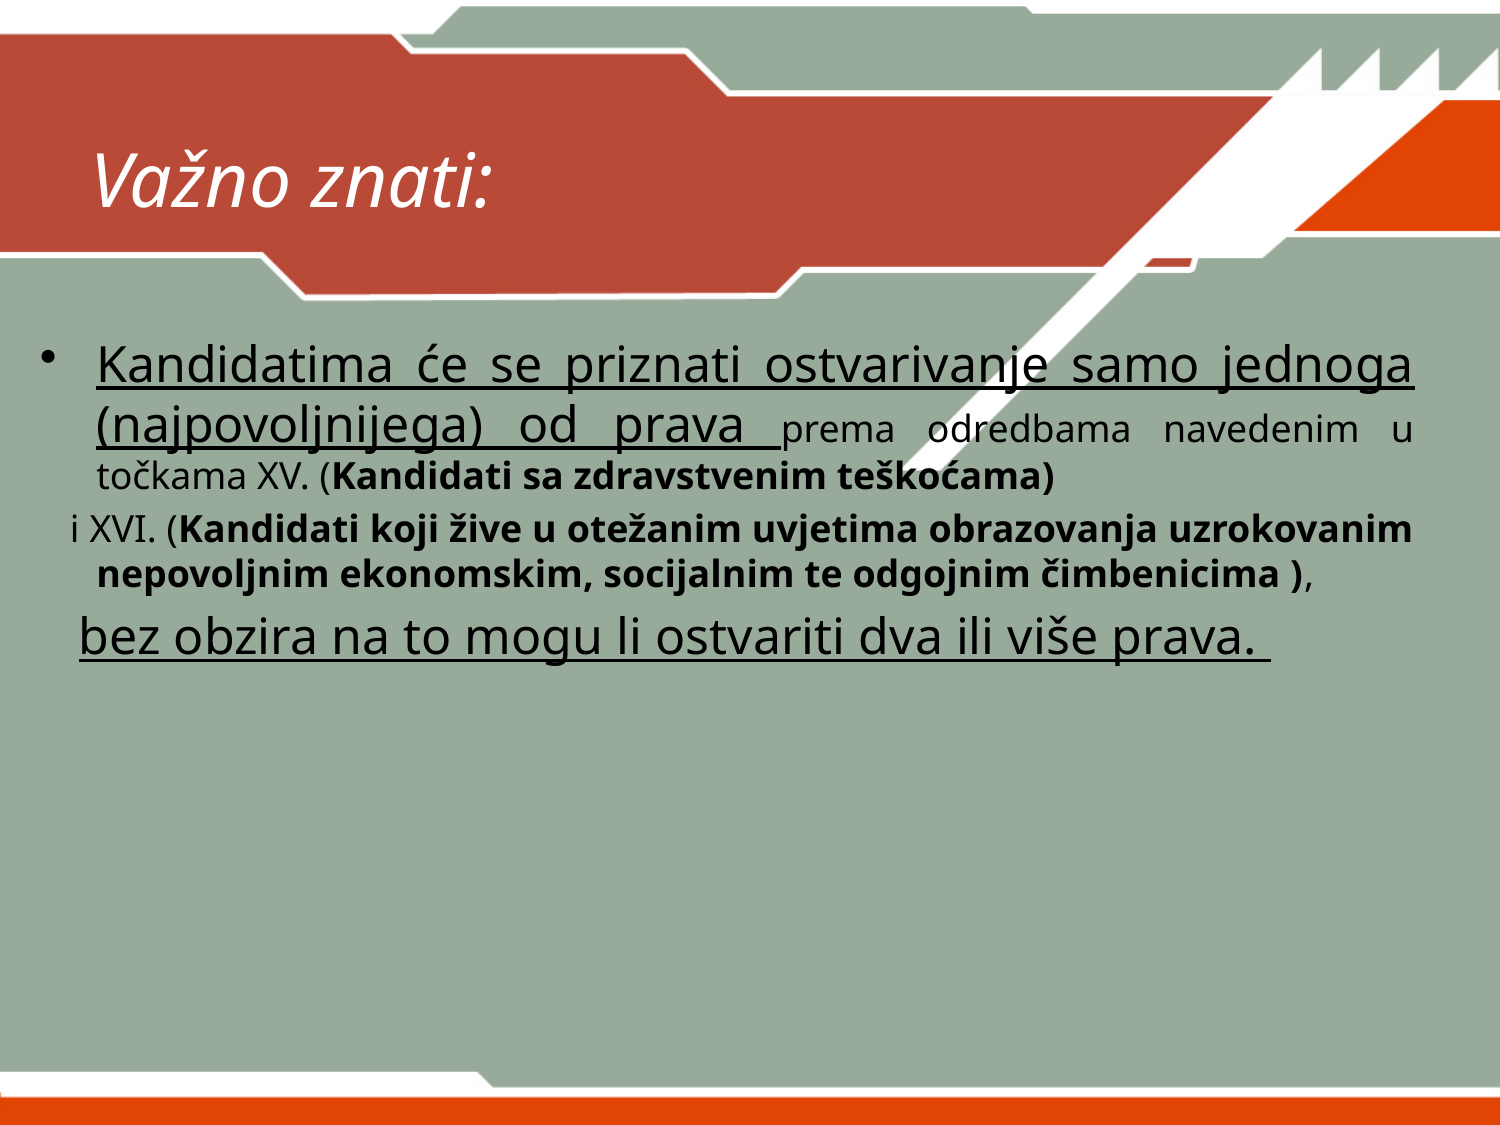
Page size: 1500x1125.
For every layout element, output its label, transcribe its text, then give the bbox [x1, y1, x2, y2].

title Važno znati: [74, 104, 1426, 251]
picture [0, 0, 1500, 1125]
list Kandidatima će se priznati ostvarivanje samo jednoga (najpovoljnijega) od prava prema odredbama navedenim u točkama XV. (Kandidati sa zdravstvenim teškoćama) i XVI. (Kandidati koji žive u otežanim uvjetima obrazovanja uzrokovanim nepovoljnim ekonomskim, socijalnim te odgojnim čimbenicima ), bez obzira na to mogu li ostvariti dva ili više prava. [24, 324, 1430, 1013]
